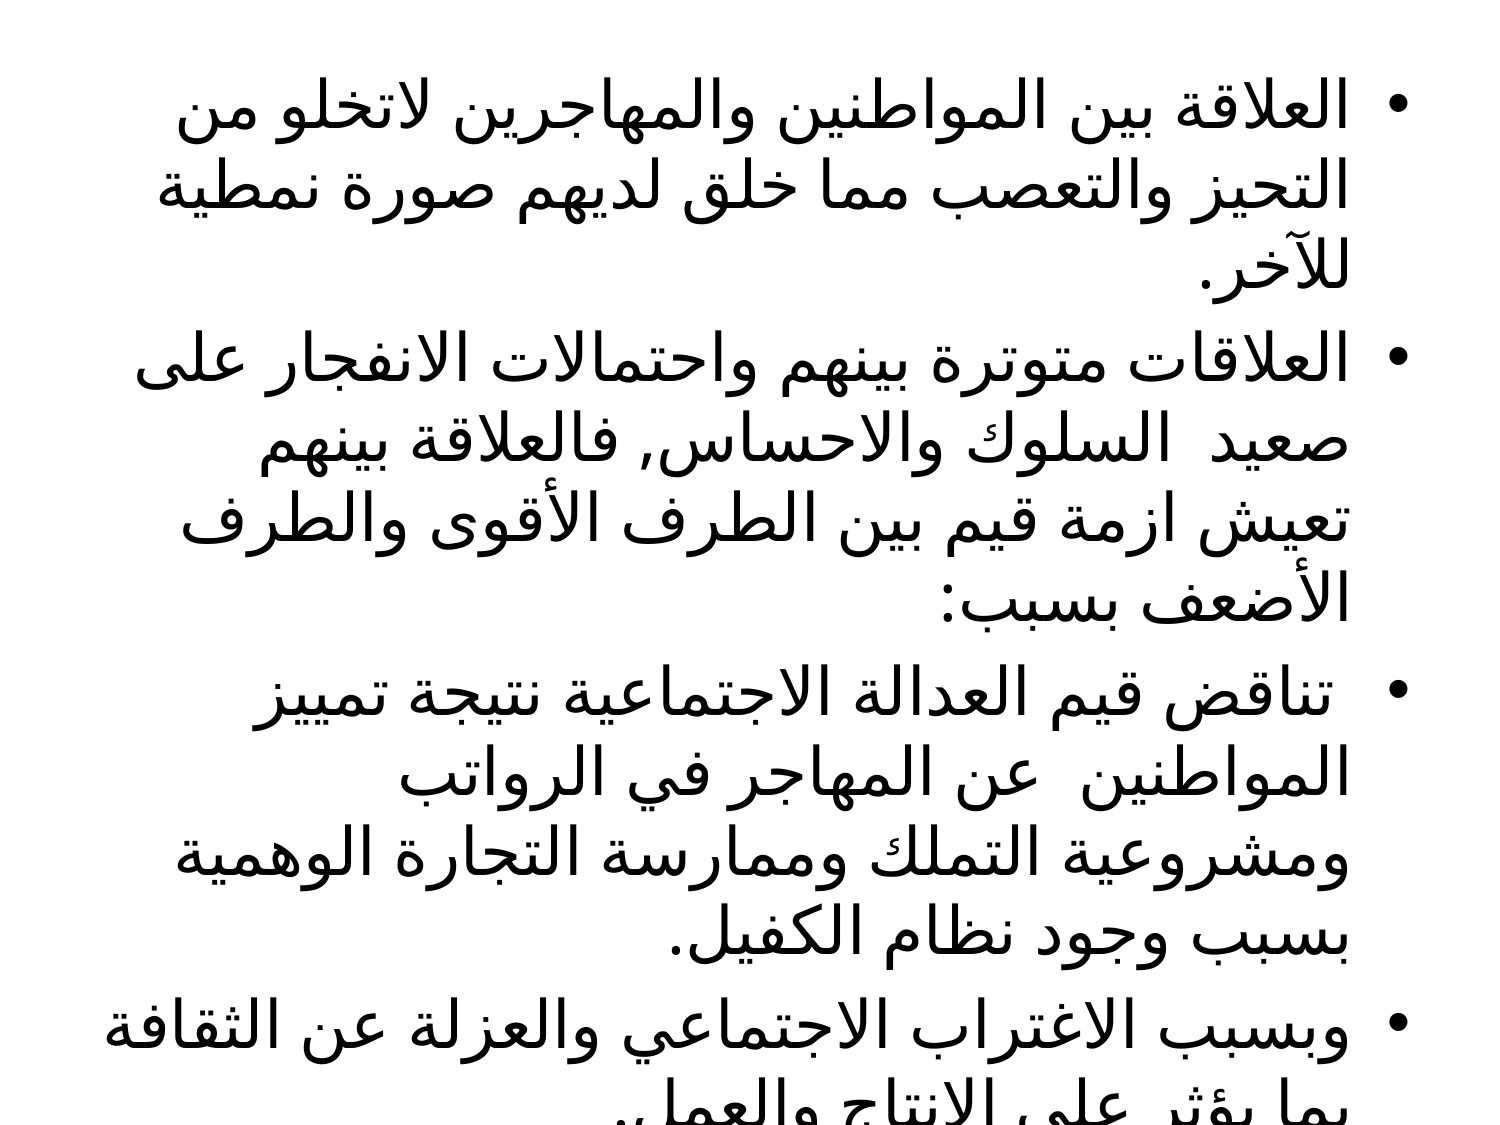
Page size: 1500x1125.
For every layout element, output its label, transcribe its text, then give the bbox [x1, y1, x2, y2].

list العلاقة بين المواطنين والمهاجرين لاتخلو من التحيز والتعصب مما خلق لديهم صورة نمطية للآخر. العلاقات متوترة بينهم واحتمالات الانفجار على صعيد السلوك والاحساس, فالعلاقة بينهم تعيش ازمة قيم بين الطرف الأقوى والطرف الأضعف بسبب: تناقض قيم العدالة الاجتماعية نتيجة تمييز المواطنين عن المهاجر في الرواتب ومشروعية التملك وممارسة التجارة الوهمية بسبب وجود نظام الكفيل. وبسبب الاغتراب الاجتماعي والعزلة عن الثقافة بما يؤثر على الانتاج والعمل. [75, 54, 1425, 1005]
